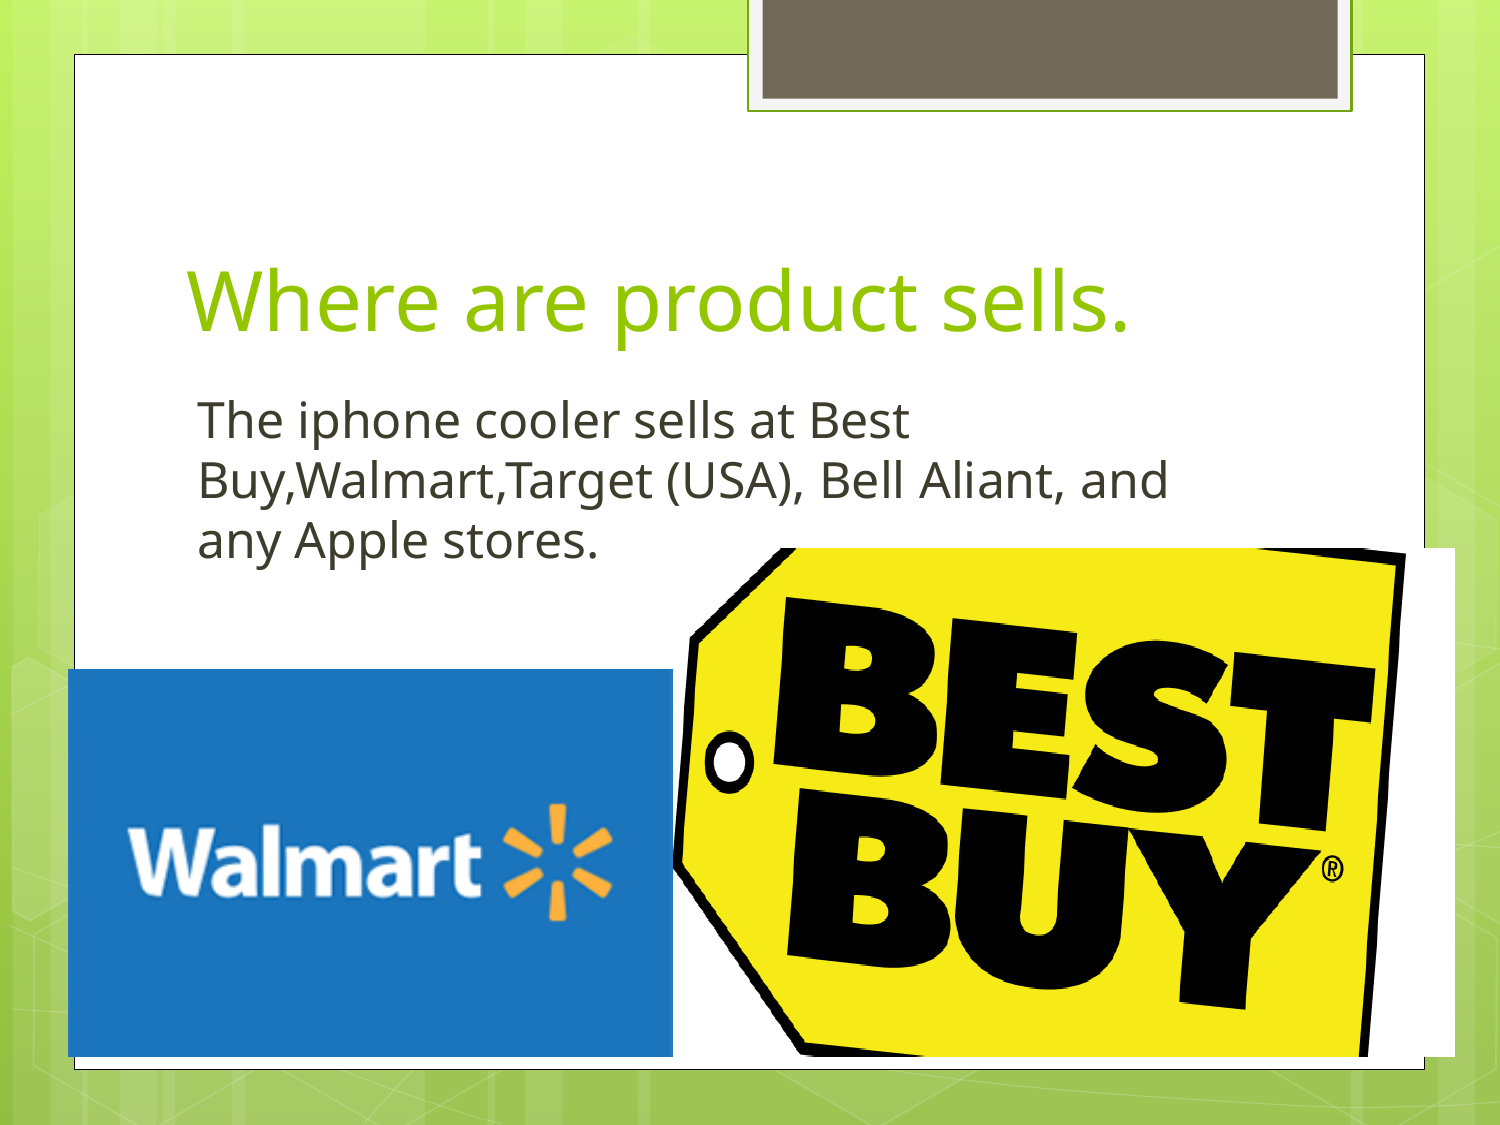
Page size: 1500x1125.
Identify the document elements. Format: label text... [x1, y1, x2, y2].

title Where are product sells. [171, 168, 1324, 357]
list The iphone cooler sells at Best Buy,Walmart,Target (USA), Bell Aliant, and any Apple stores. [171, 381, 1283, 667]
picture [68, 548, 1456, 1058]
